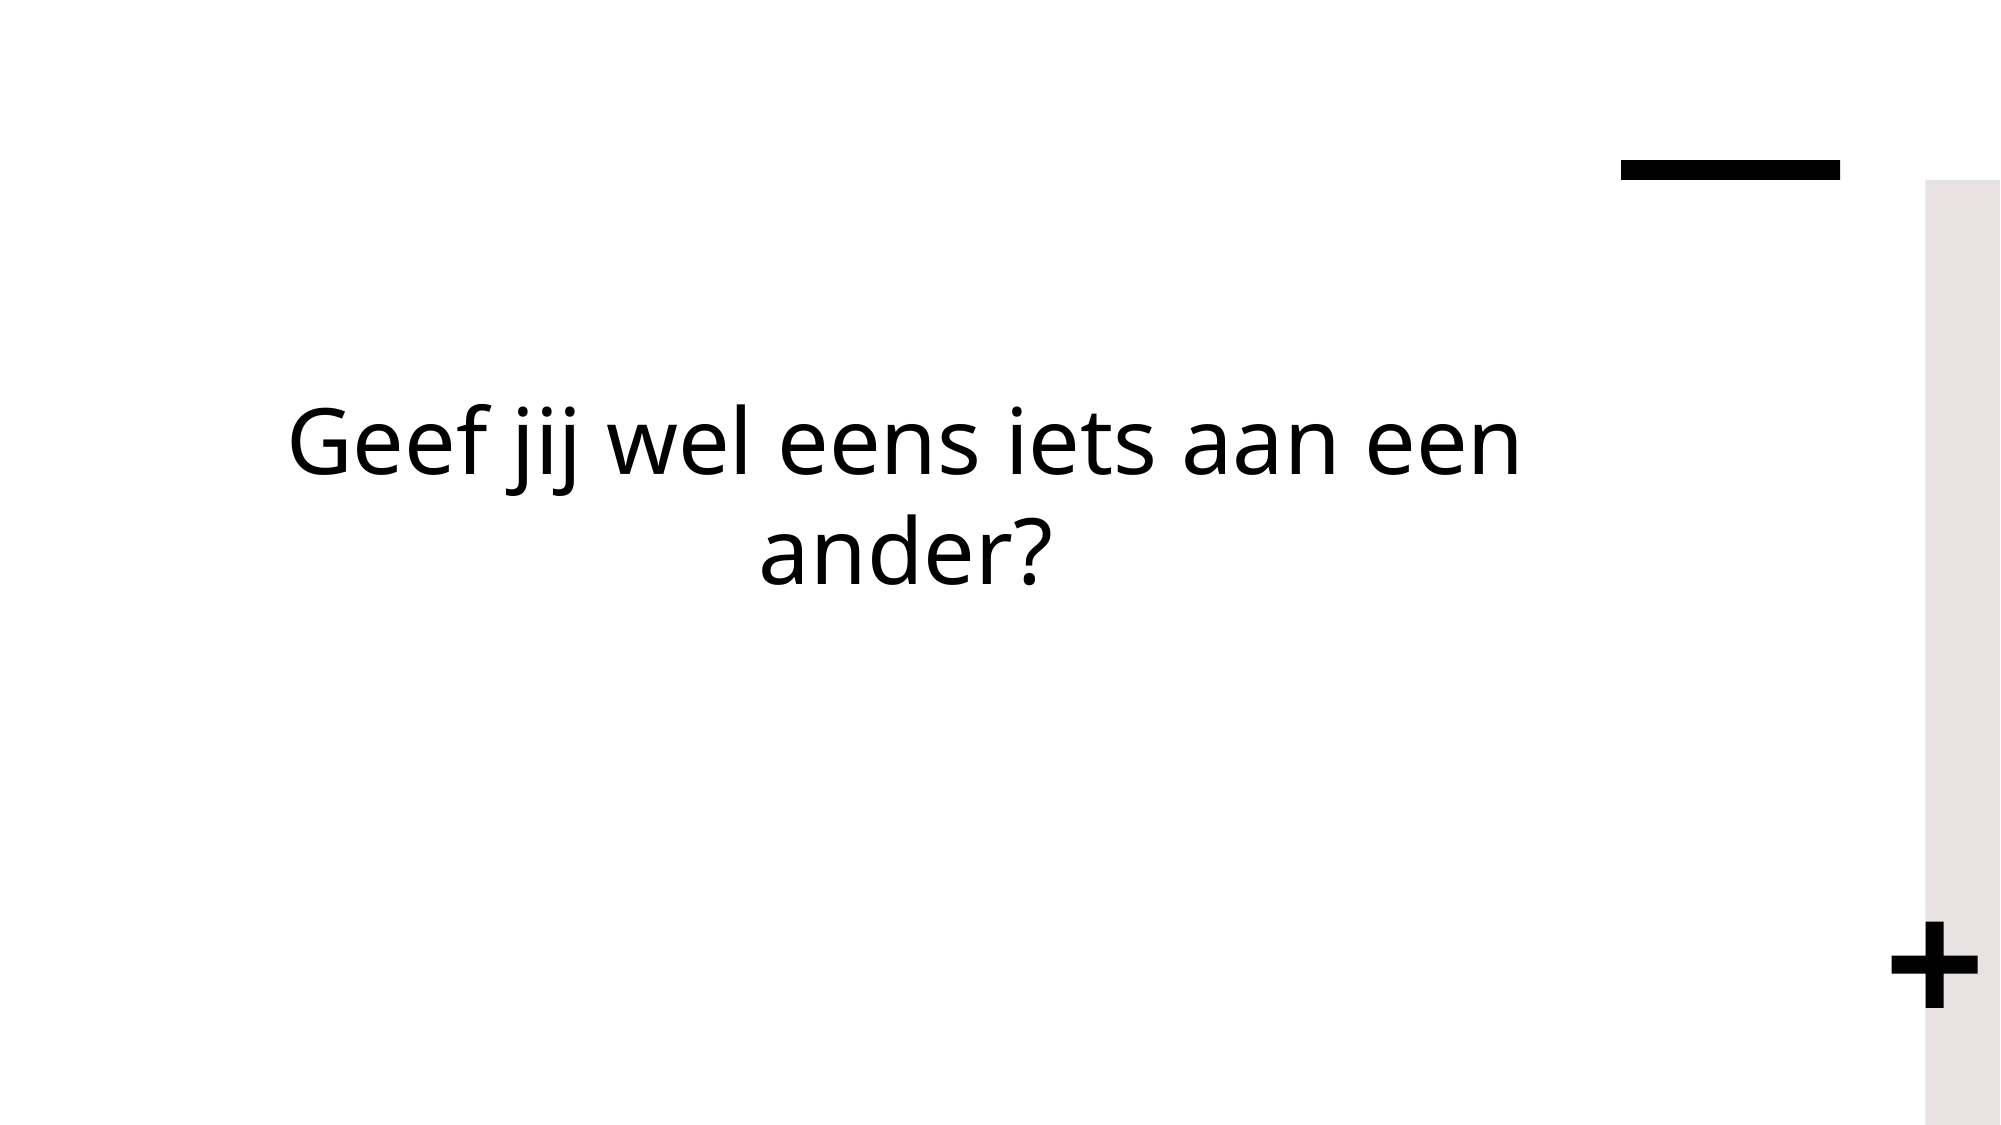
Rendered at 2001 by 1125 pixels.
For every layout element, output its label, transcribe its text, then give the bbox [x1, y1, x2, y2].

title Geef jij wel eens iets aan een ander? [168, 375, 1644, 897]
